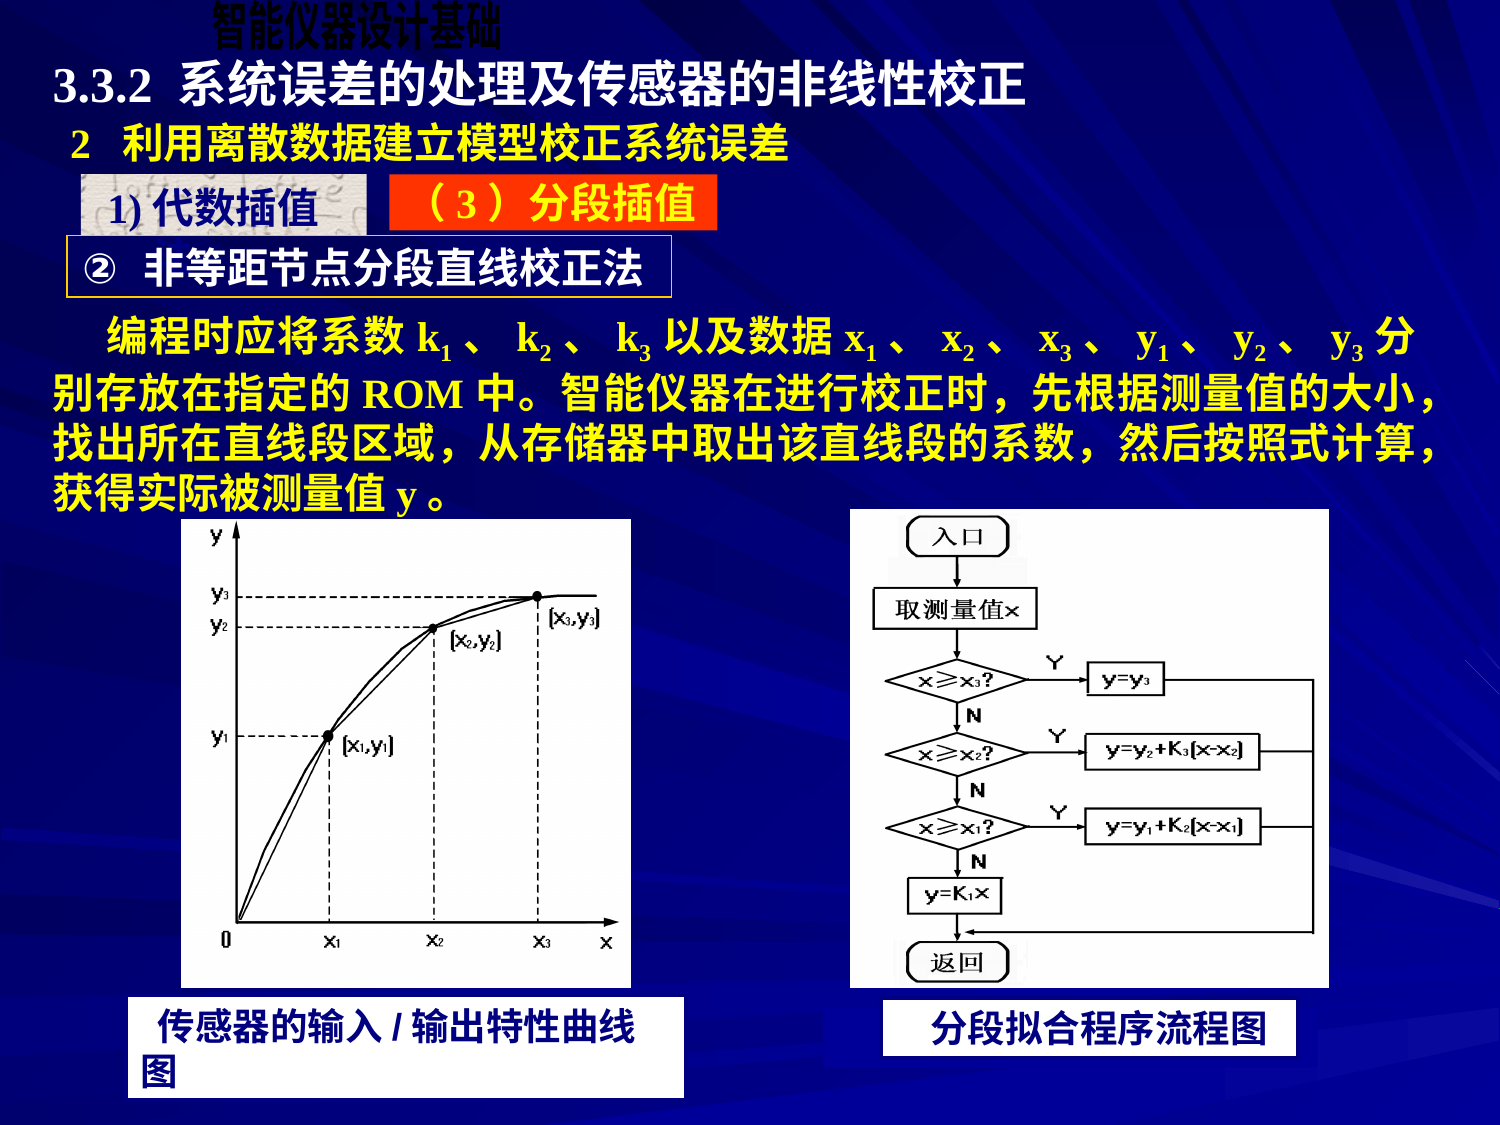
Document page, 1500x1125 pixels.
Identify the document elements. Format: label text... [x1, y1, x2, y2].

text_box 1)代数插值法 [80, 174, 367, 235]
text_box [180, 518, 632, 1064]
text_box 非等距节点分段直线校正法 [67, 235, 672, 298]
text_box 编程时应将系数k1、k2、k3以及数据x1、x2、x3、y1、y2、y3分别存放在指定的ROM中。智能仪器在进行校正时，先根据测量值的大小，找出所在直线段区域，从存储器中取出该直线段的系数，然后按照式计算，获得实际被测量值y。 [37, 302, 1432, 524]
text_box （3）分段插值 [389, 174, 718, 231]
text_box 2 利用离散数据建立模型校正系统误差 [55, 121, 812, 174]
text_box 3.3.2 系统误差的处理及传感器的非线性校正 [37, 45, 1351, 121]
text_box 传感器的输入/输出特性曲线图 [124, 993, 688, 1102]
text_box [822, 509, 1329, 1068]
